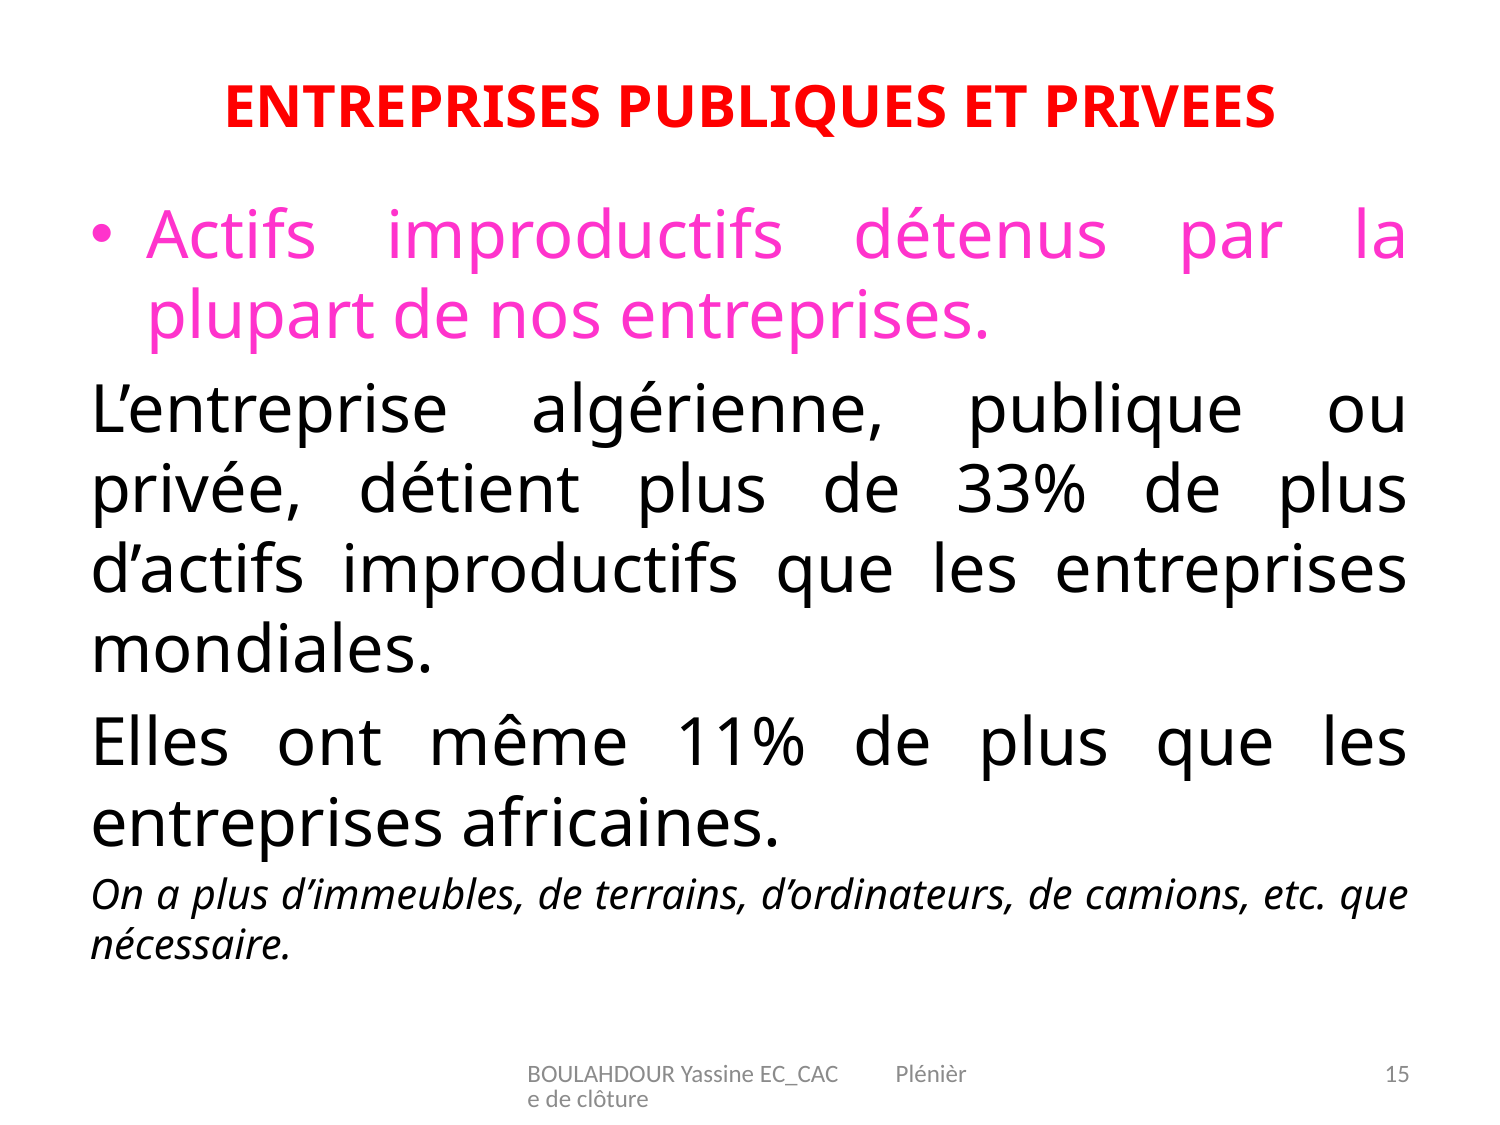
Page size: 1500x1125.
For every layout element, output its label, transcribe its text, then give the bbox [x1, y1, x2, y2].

title ENTREPRISES PUBLIQUES ET PRIVEES [75, 45, 1425, 184]
footer BOULAHDOUR Yassine EC_CAC Plénière de clôture [512, 1042, 988, 1103]
list Actifs improductifs détenus par la plupart de nos entreprises. L’entreprise algérienne, publique ou privée, détient plus de 33% de plus d’actifs improductifs que les entreprises mondiales. Elles ont même 11% de plus que les entreprises africaines. On a plus d’immeubles, de terrains, d’ordinateurs, de camions, etc. que nécessaire. [75, 184, 1425, 1005]
slide_number 15 [1074, 1042, 1425, 1103]
